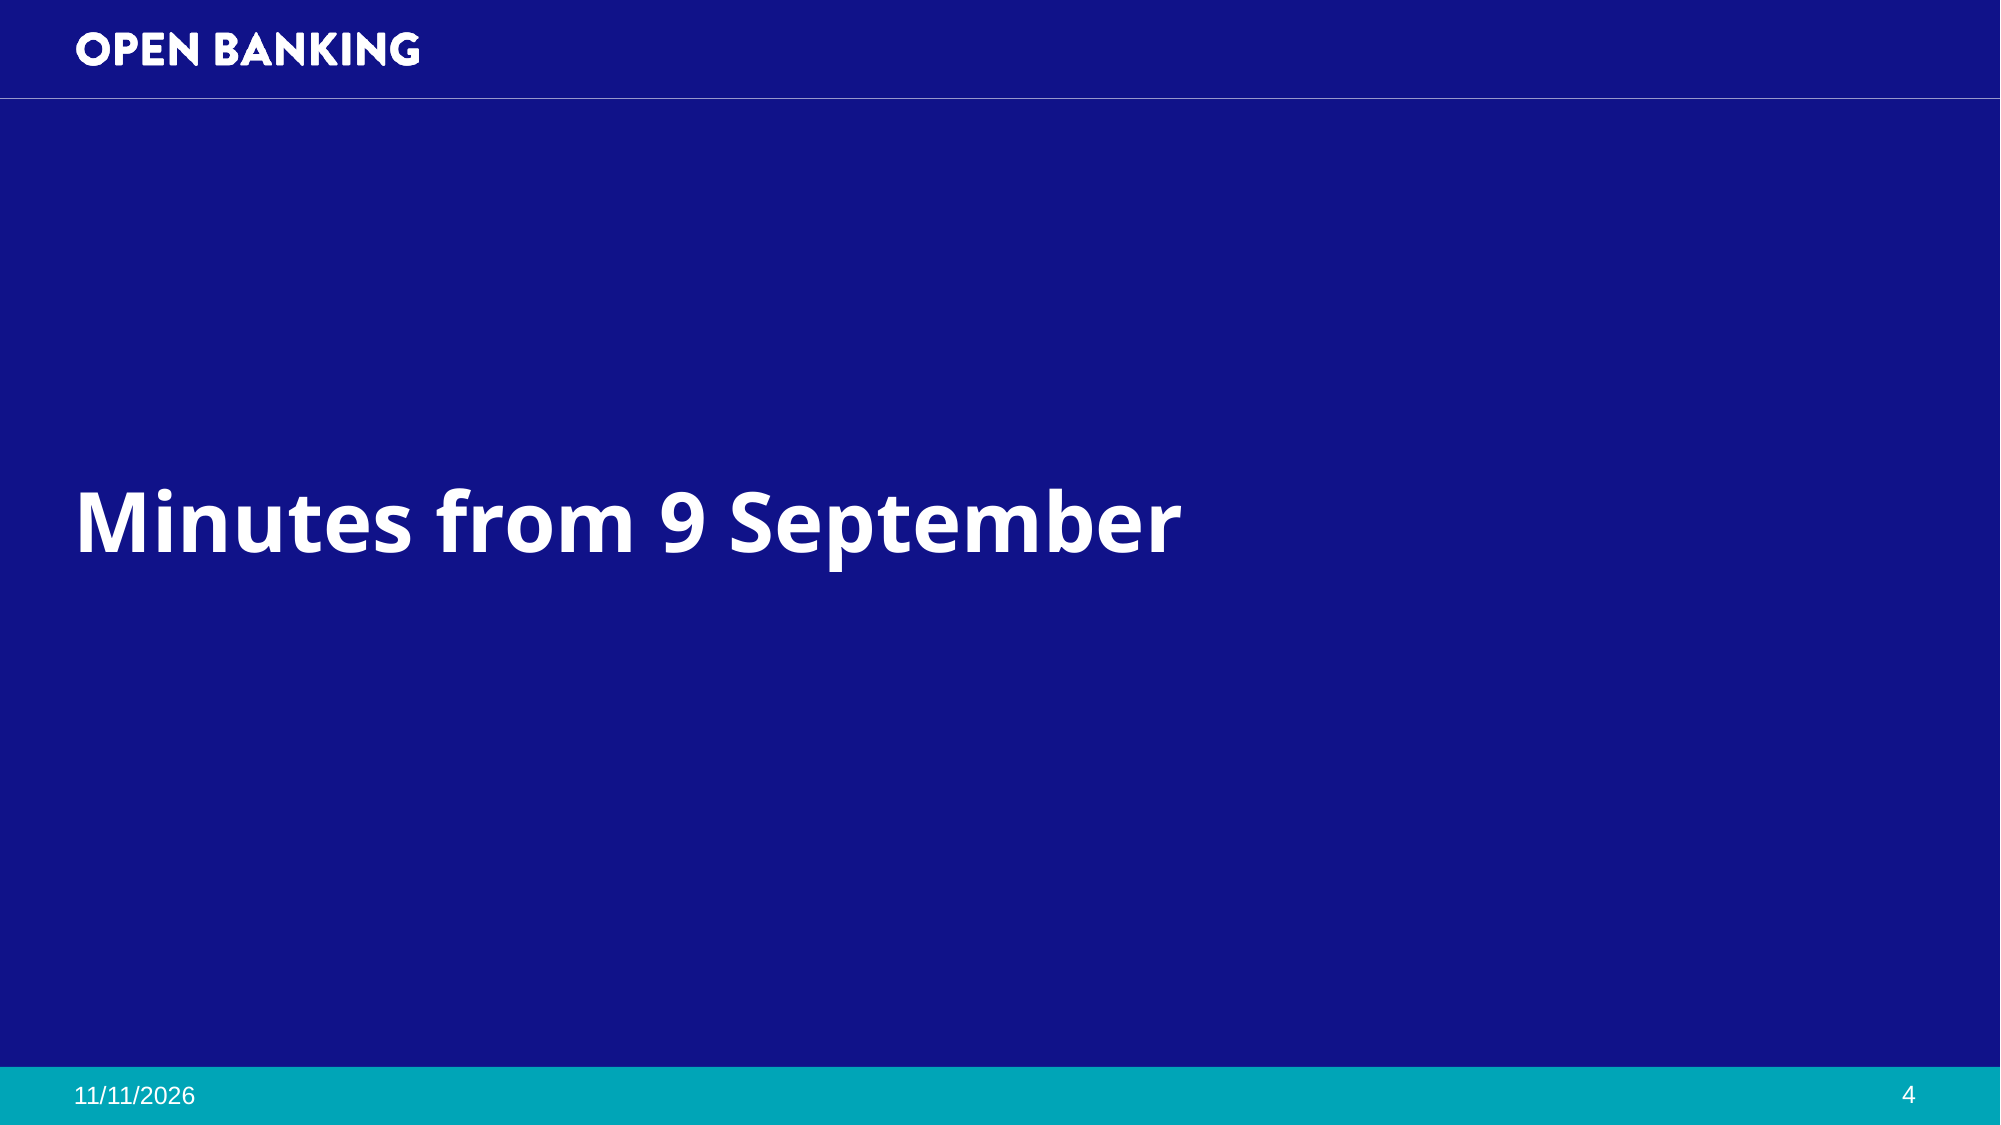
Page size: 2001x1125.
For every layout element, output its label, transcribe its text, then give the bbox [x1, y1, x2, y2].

picture [43, 0, 452, 99]
title Minutes from 9 September [59, 105, 1750, 576]
footer [662, 1064, 1338, 1124]
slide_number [59, 1065, 509, 1125]
slide_number 4 [1412, 1064, 1932, 1124]
